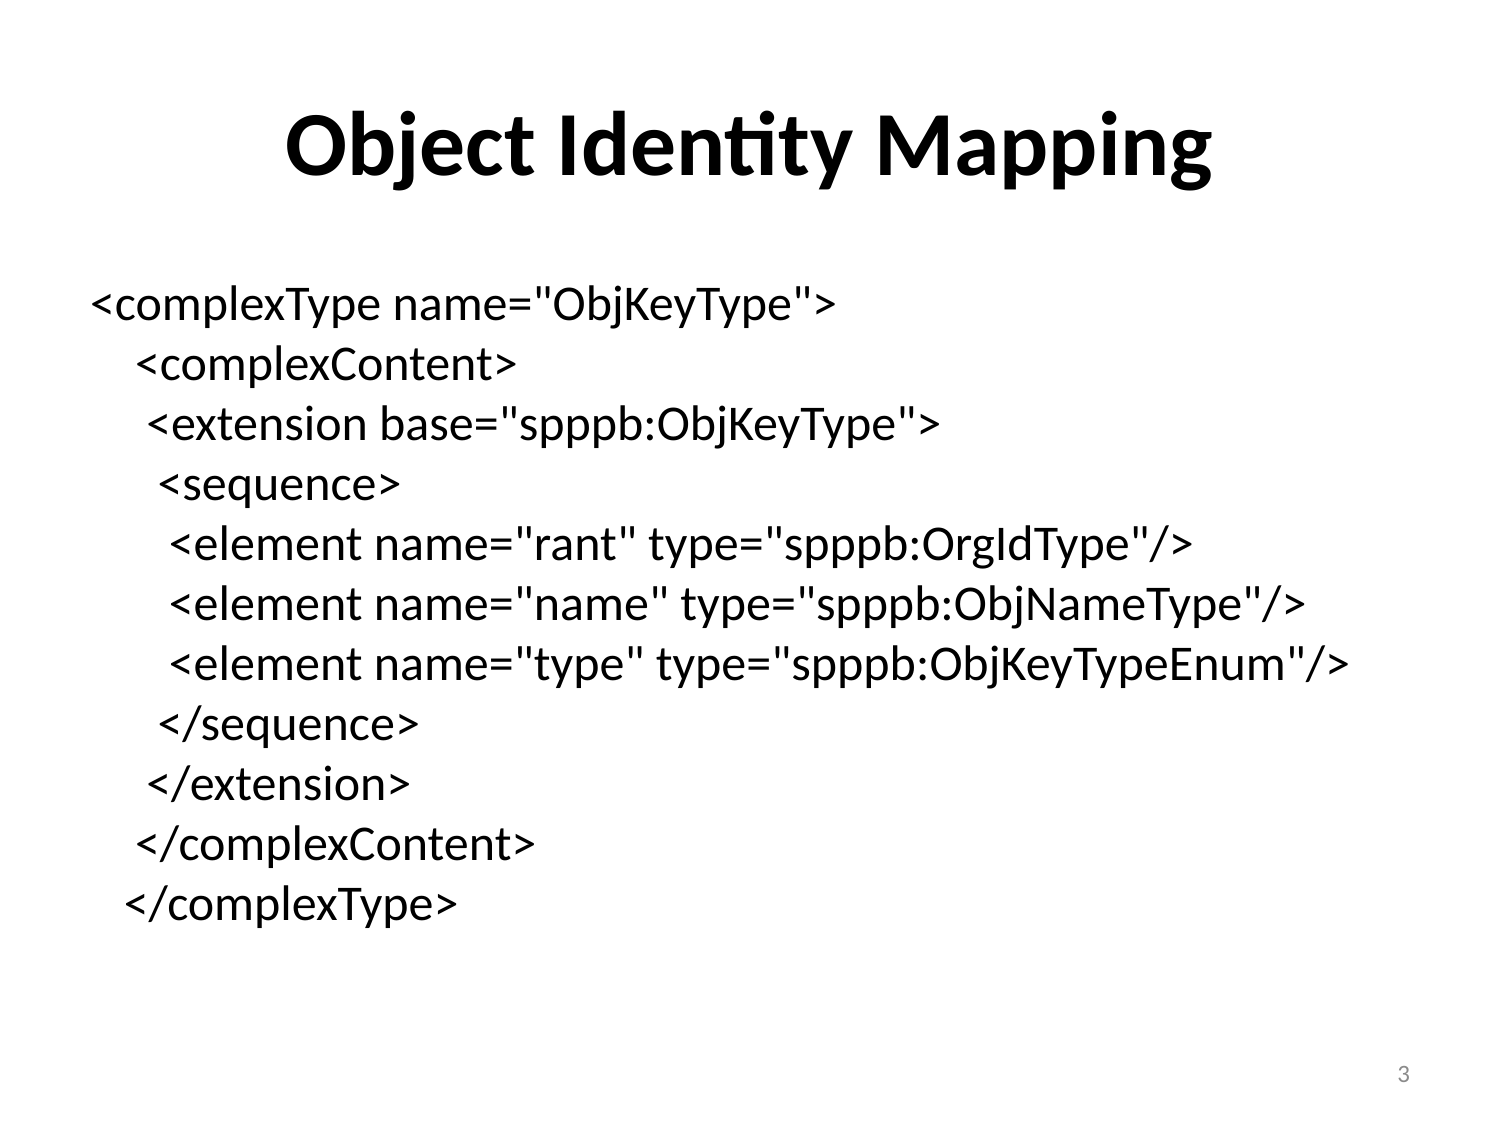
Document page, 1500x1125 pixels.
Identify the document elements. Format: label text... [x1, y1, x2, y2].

title Object Identity Mapping [75, 45, 1425, 233]
list <complexType name="ObjKeyType"> <complexContent> <extension base="spppb:ObjKeyType"> <sequence> <element name="rant" type="spppb:OrgIdType"/> <element name="name" type="spppb:ObjNameType"/> <element name="type" type="spppb:ObjKeyTypeEnum"/> </sequence> </extension> </complexContent> </complexType> [75, 262, 1425, 1005]
slide_number 2 [1074, 1042, 1425, 1103]
